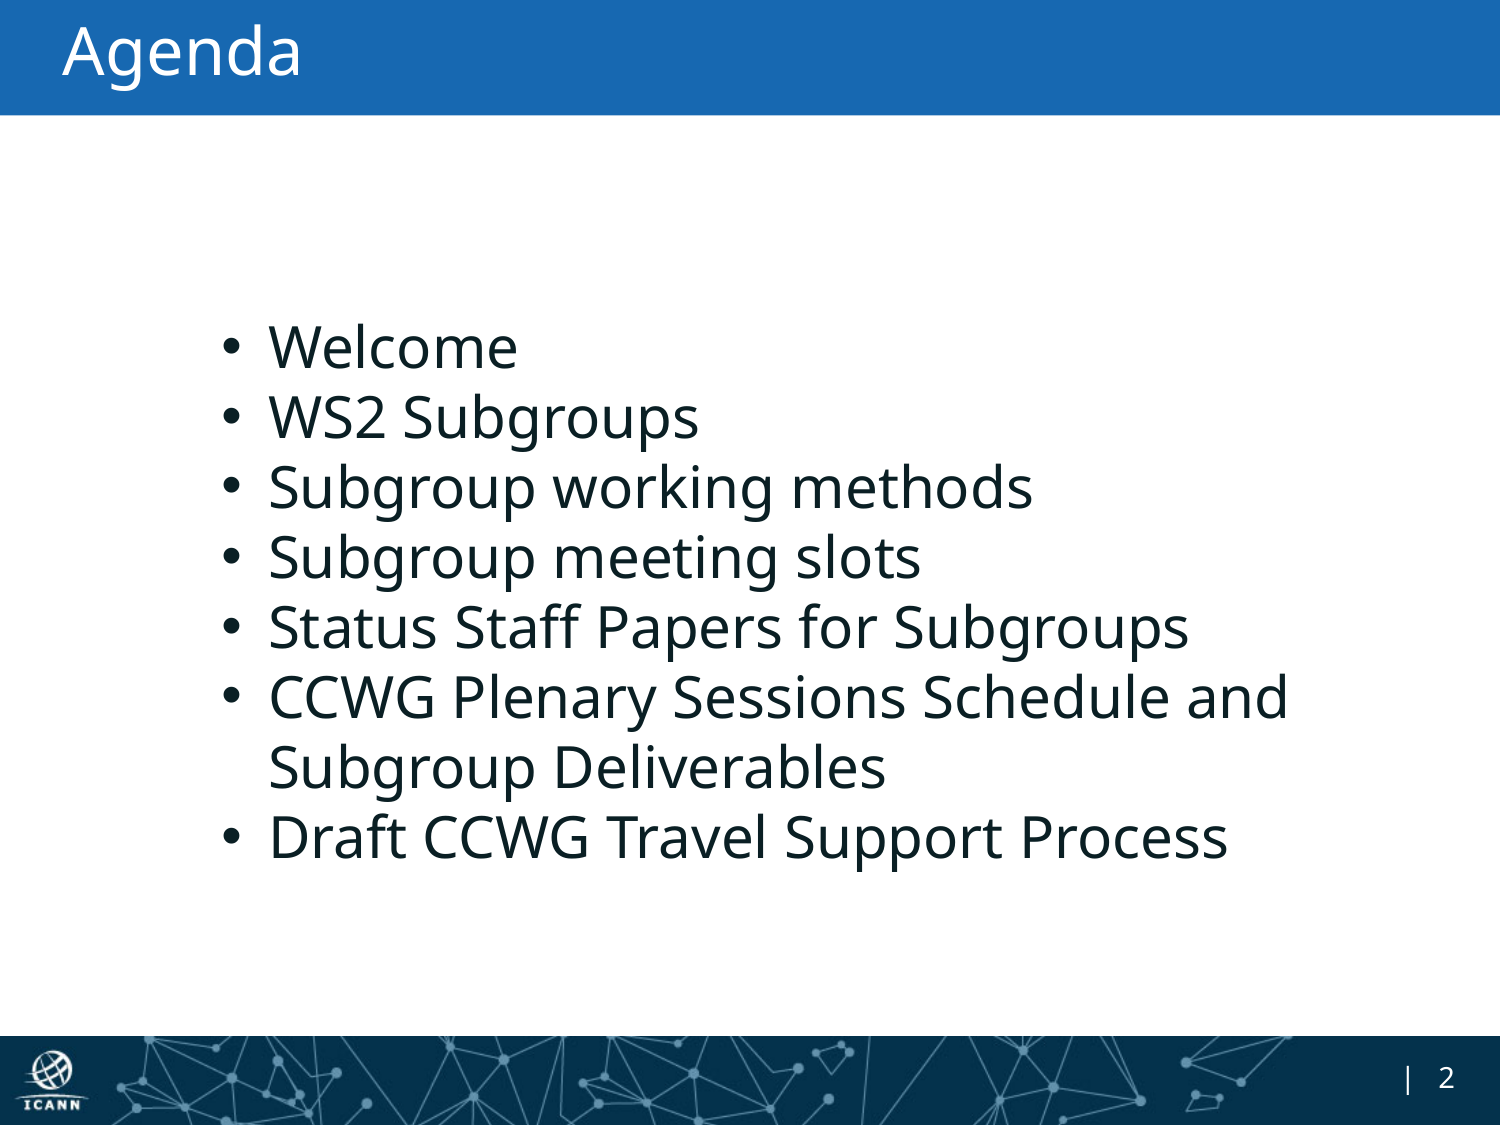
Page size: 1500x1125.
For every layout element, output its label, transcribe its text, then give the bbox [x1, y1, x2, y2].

title Agenda [0, 0, 1500, 116]
text_box Welcome WS2 Subgroups Subgroup working methods Subgroup meeting slots Status Staff Papers for Subgroups CCWG Plenary Sessions Schedule and Subgroup Deliverables Draft CCWG Travel Support Process [206, 302, 1388, 878]
picture [0, 1036, 1500, 1125]
